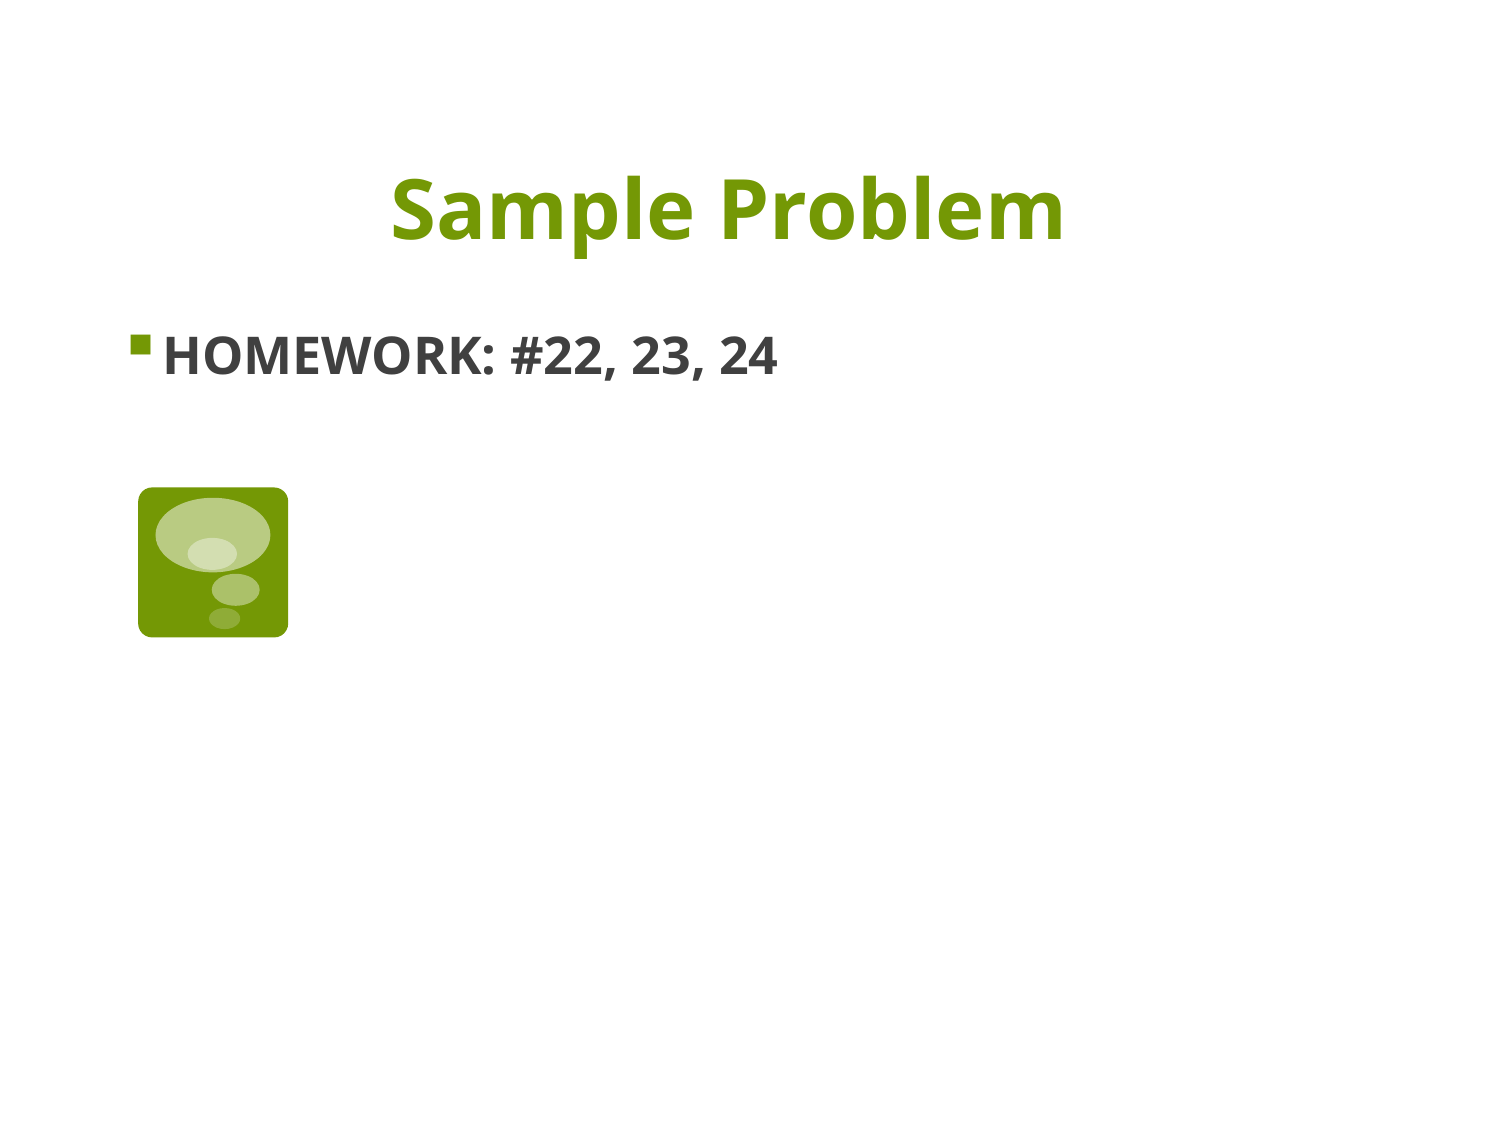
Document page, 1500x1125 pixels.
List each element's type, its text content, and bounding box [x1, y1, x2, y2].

title Sample Problem [323, 76, 1135, 264]
list HOMEWORK: #22, 23, 24 [110, 314, 1374, 1040]
